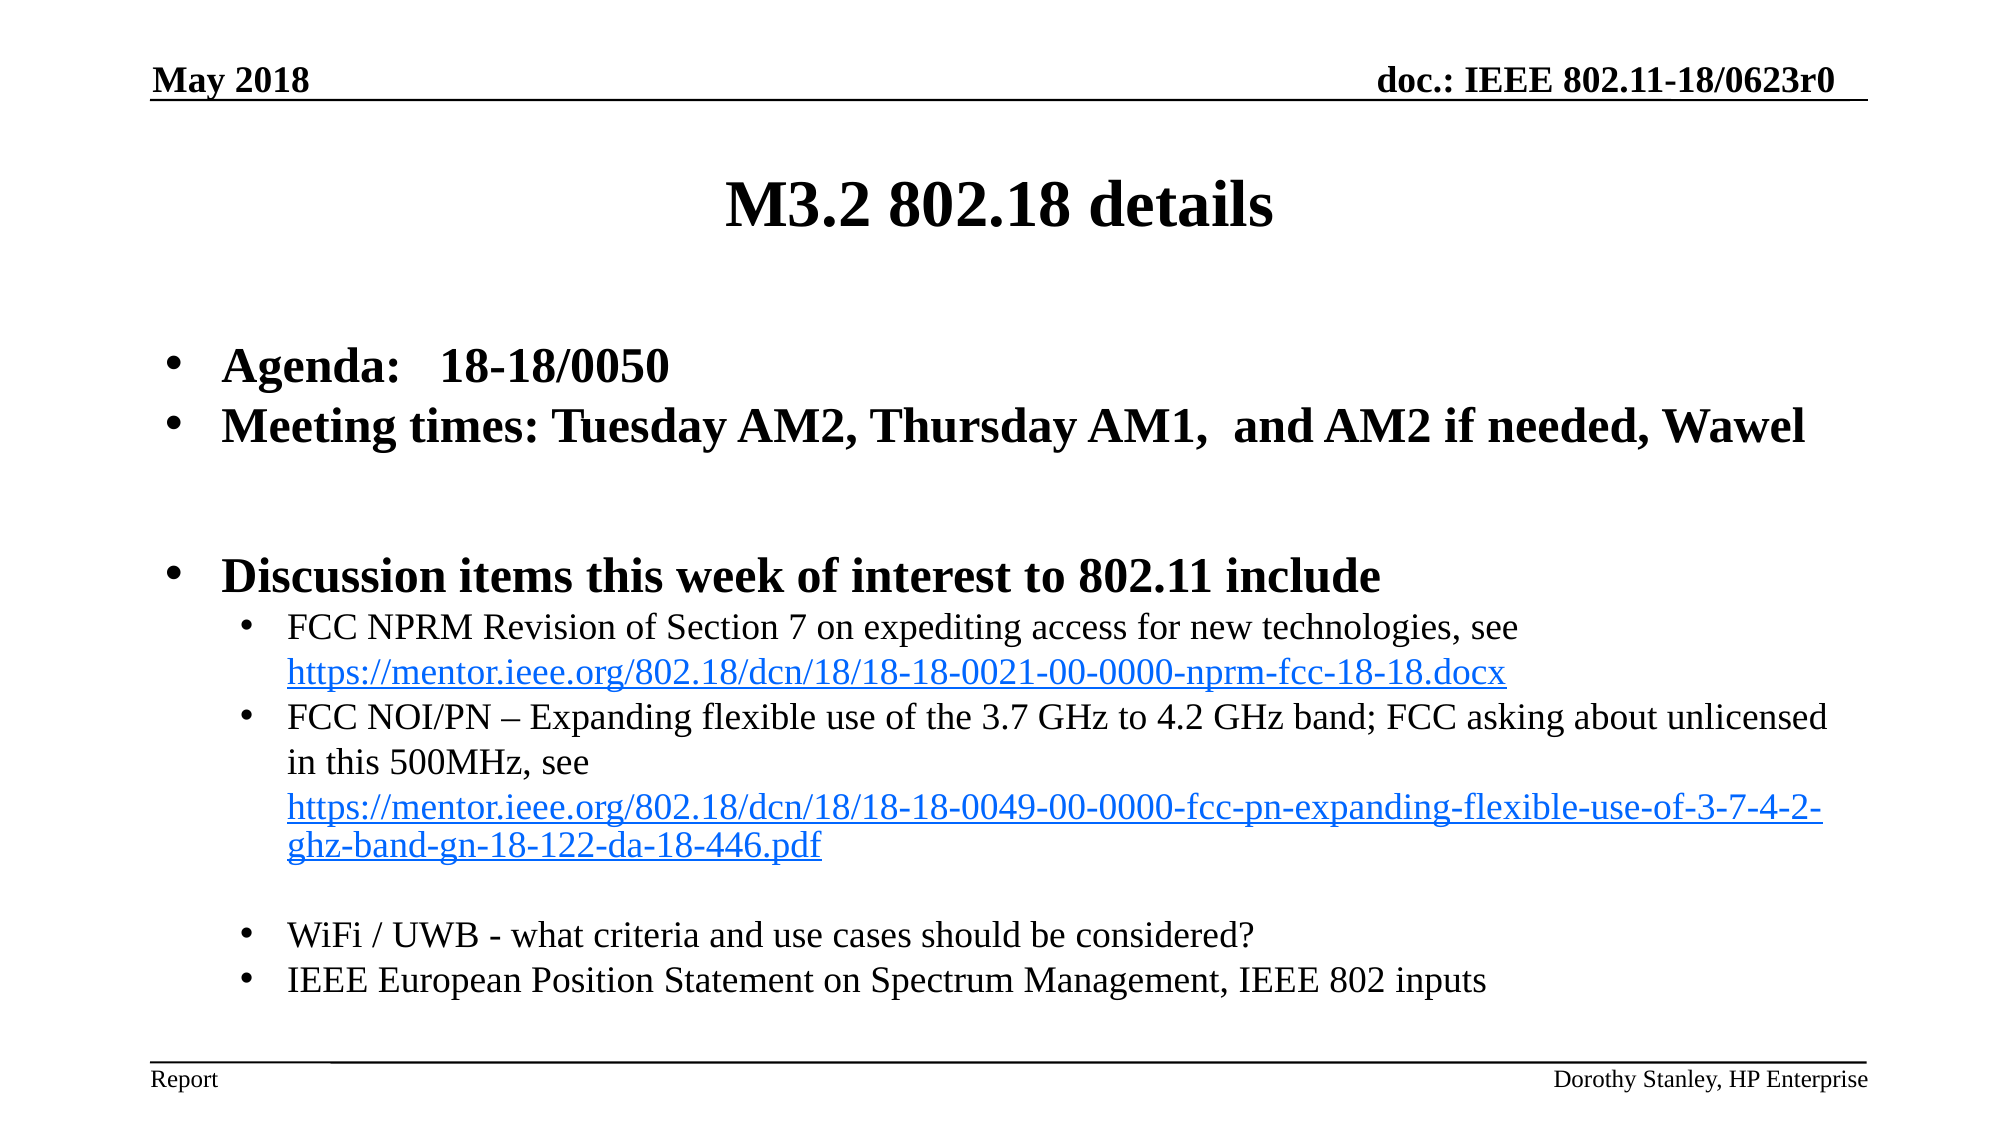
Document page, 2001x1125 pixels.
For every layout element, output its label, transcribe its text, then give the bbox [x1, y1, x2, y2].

list Agenda: 18-18/0050 Meeting times: Tuesday AM2, Thursday AM1, and AM2 if needed, Wawel Discussion items this week of interest to 802.11 include FCC NPRM Revision of Section 7 on expediting access for new technologies, see https://mentor.ieee.org/802.18/dcn/18/18-18-0021-00-0000-nprm-fcc-18-18.docx FCC NOI/PN – Expanding flexible use of the 3.7 GHz to 4.2 GHz band; FCC asking about unlicensed in this 500MHz, see https://mentor.ieee.org/802.18/dcn/18/18-18-0049-00-0000-fcc-pn-expanding-flexible-use-of-3-7-4-2-ghz-band-gn-18-122-da-18-446.pdf WiFi / UWB - what criteria and use cases should be considered? IEEE European Position Statement on Spectrum Management, IEEE 802 inputs [150, 324, 1850, 1000]
title M3.2 802.18 details [150, 112, 1850, 288]
footer Dorothy Stanley, HP Enterprise [1512, 1061, 1869, 1093]
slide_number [152, 54, 406, 101]
